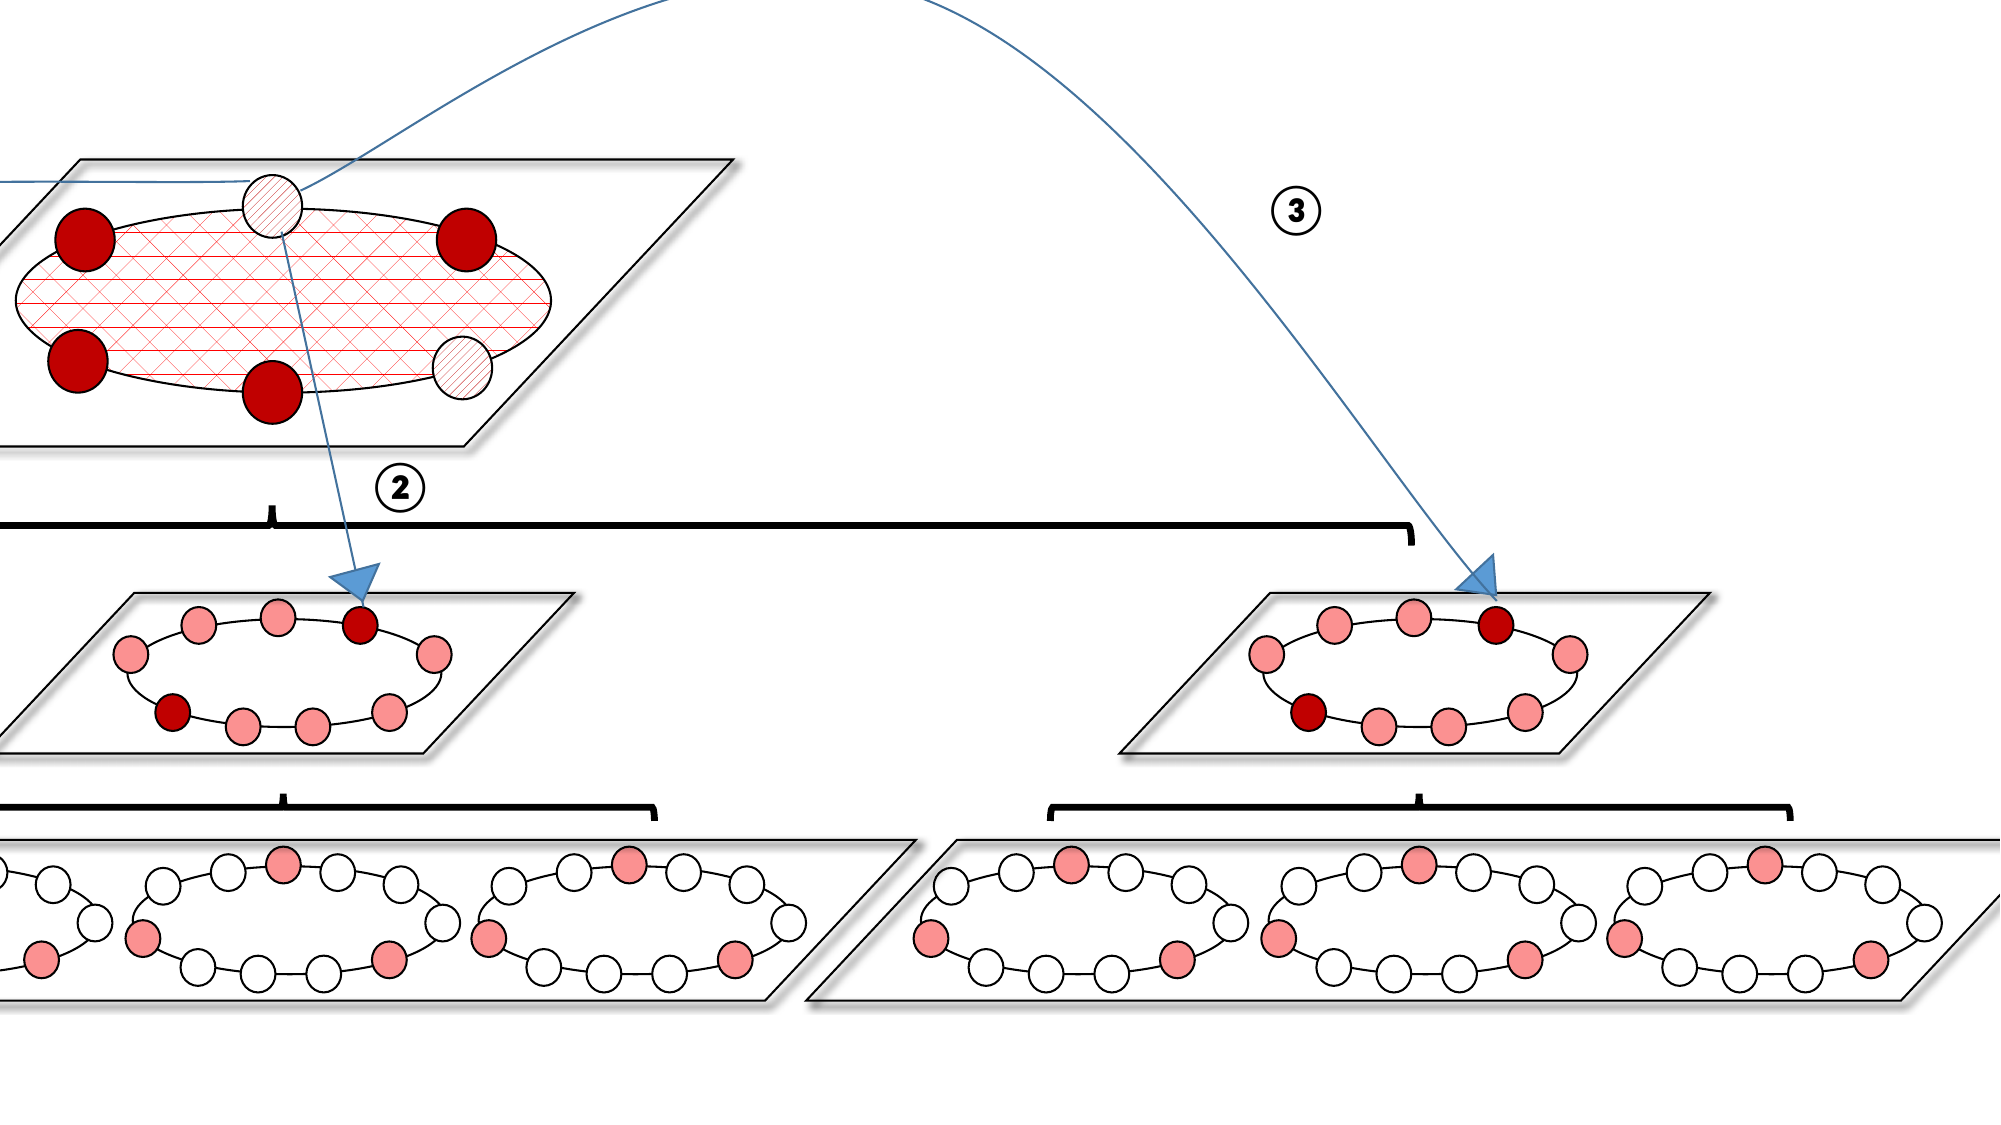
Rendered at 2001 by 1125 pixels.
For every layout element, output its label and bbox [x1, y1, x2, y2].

text_box [0, 0, 2000, 1001]
